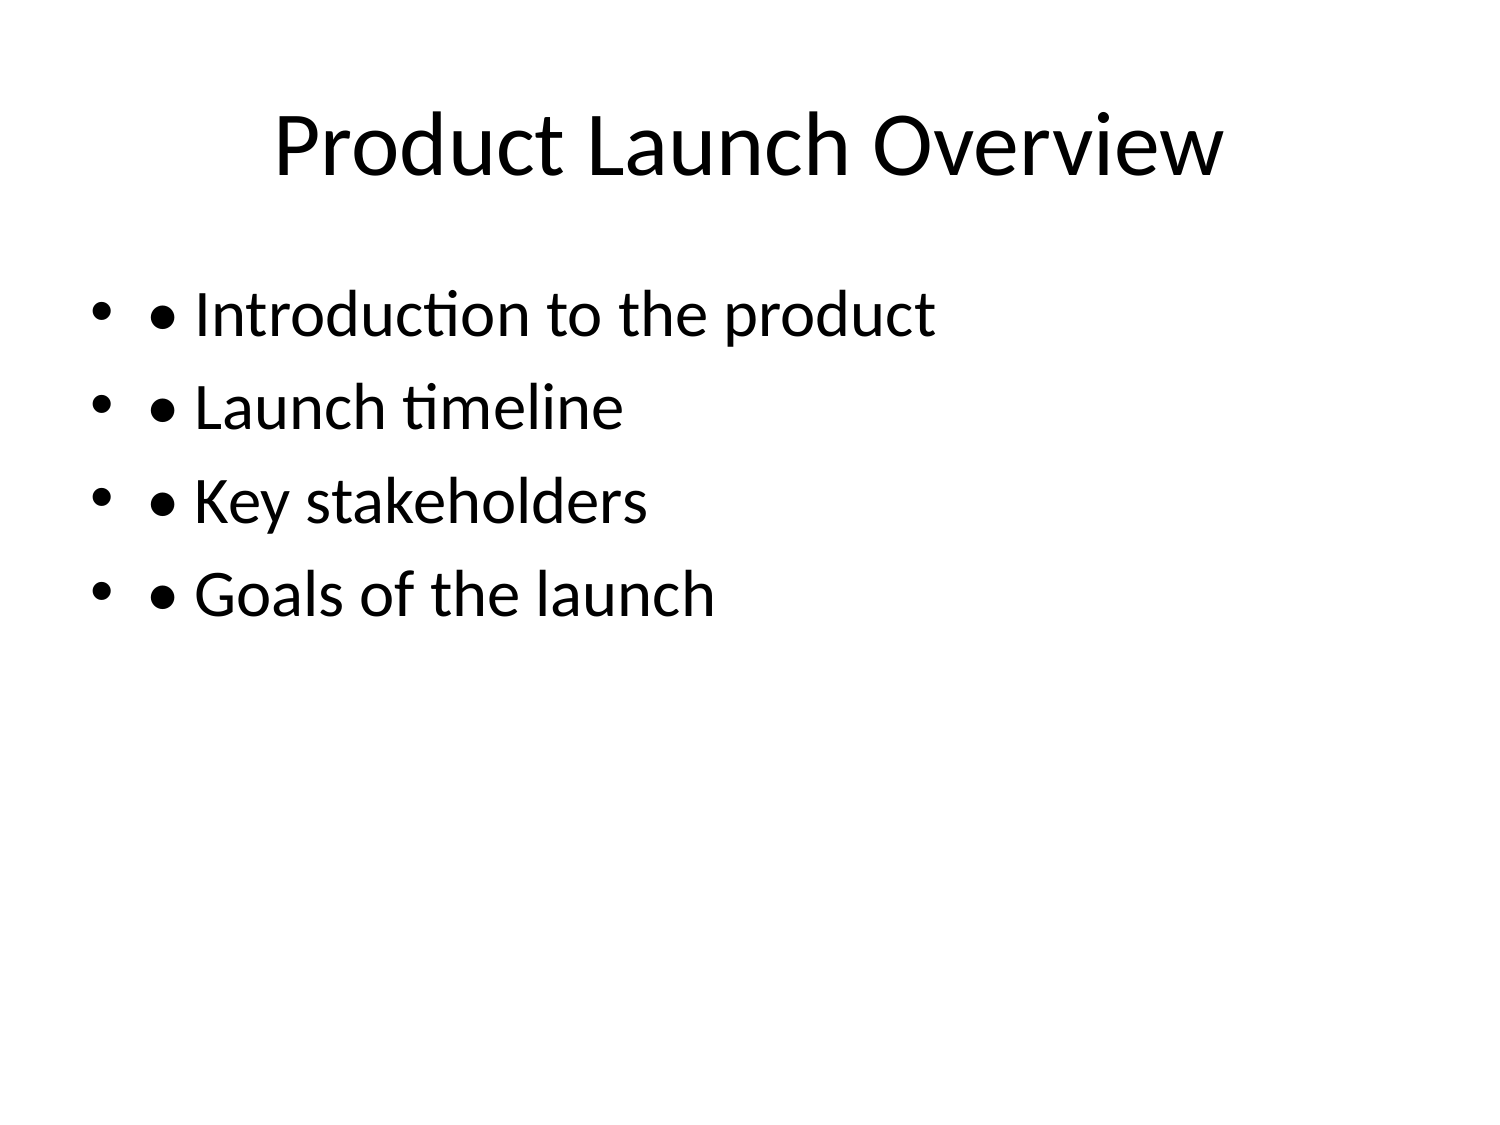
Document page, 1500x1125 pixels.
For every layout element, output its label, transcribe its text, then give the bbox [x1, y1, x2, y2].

title Product Launch Overview [75, 45, 1425, 233]
list • Introduction to the product • Launch timeline • Key stakeholders • Goals of the launch [75, 262, 1425, 1005]
